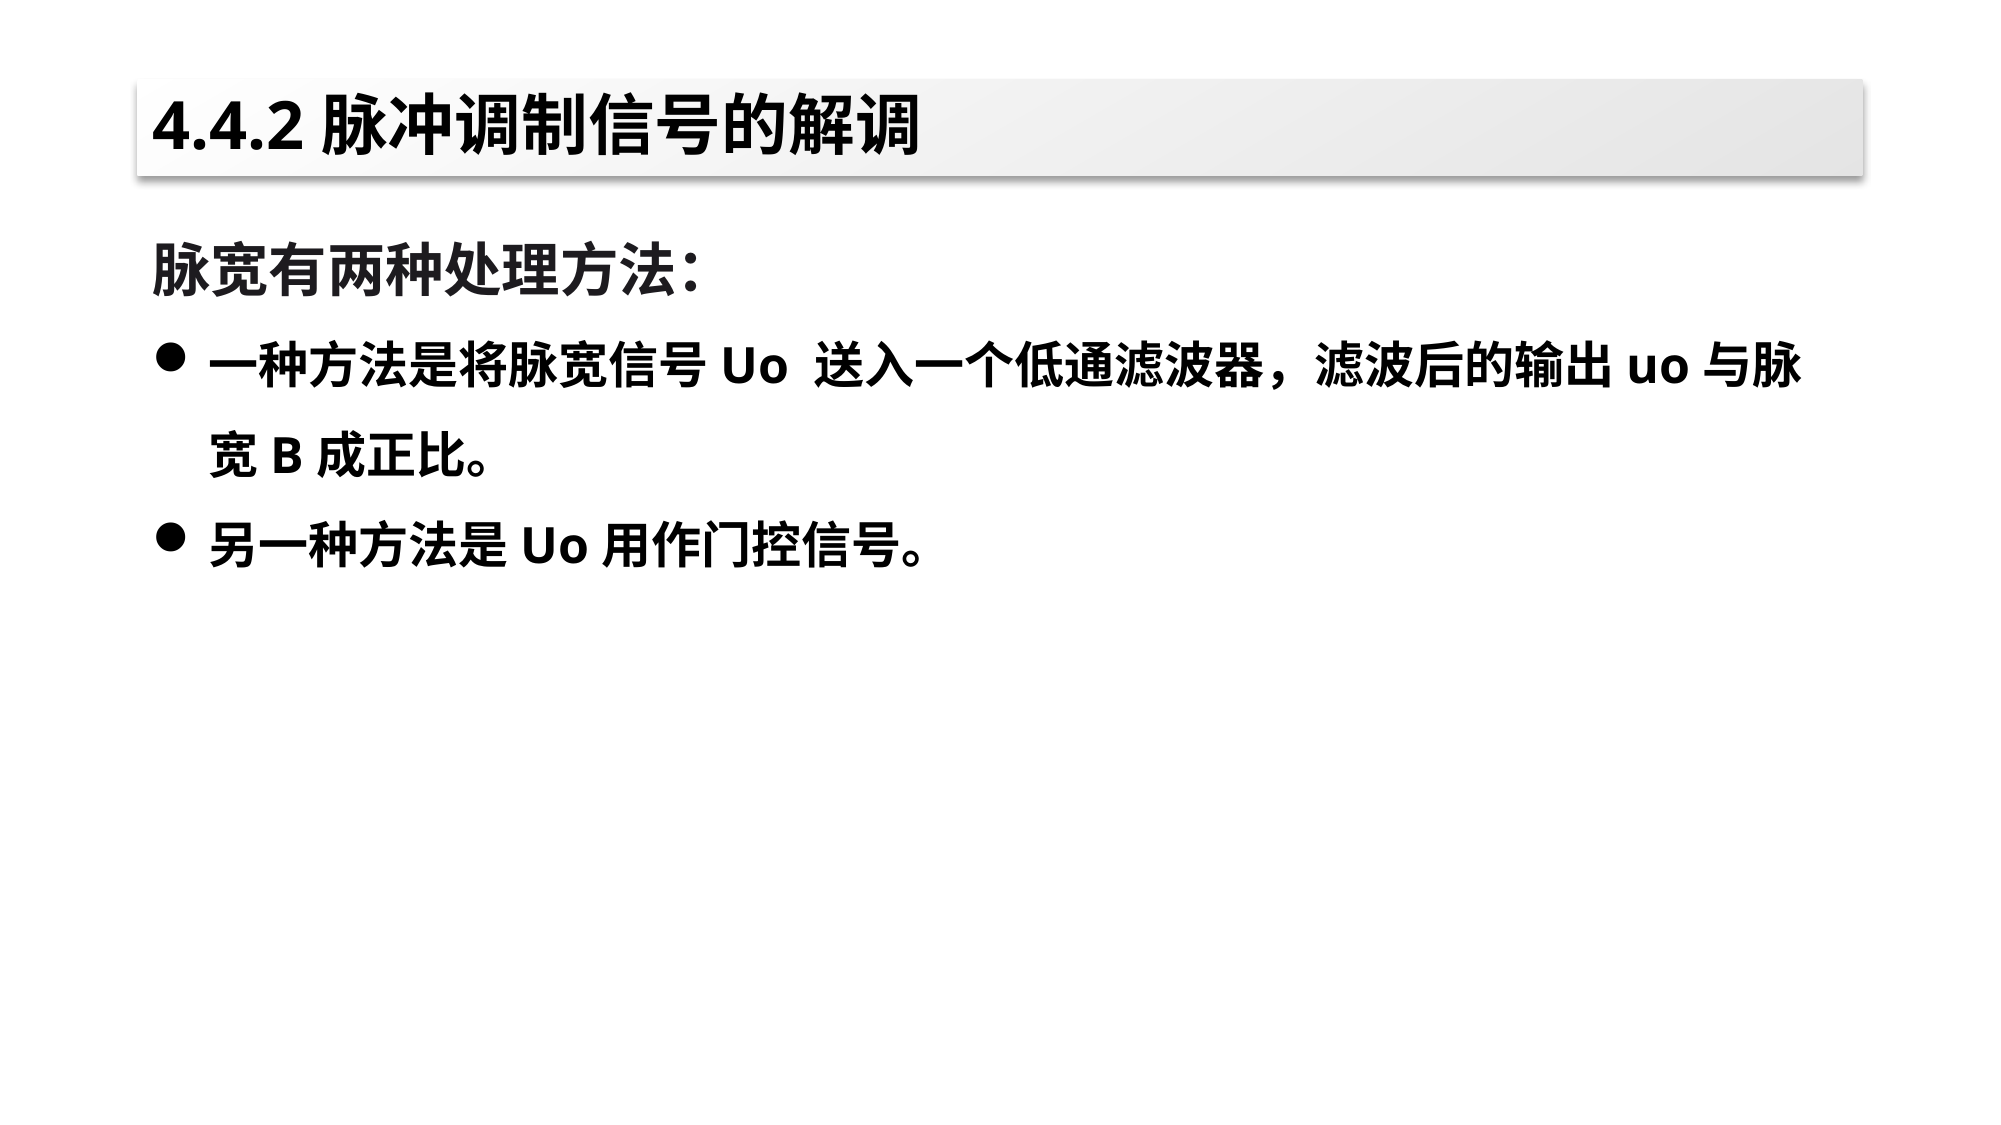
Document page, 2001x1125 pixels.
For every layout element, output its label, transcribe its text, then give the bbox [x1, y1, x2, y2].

title 4.4.2脉冲调制信号的解调 [137, 79, 1863, 176]
list 脉宽有两种处理方法： 一种方法是将脉宽信号Uo 送入一个低通滤波器，滤波后的输出uo与脉宽B成正比。 另一种方法是Uo用作门控信号。 [137, 191, 1863, 1014]
